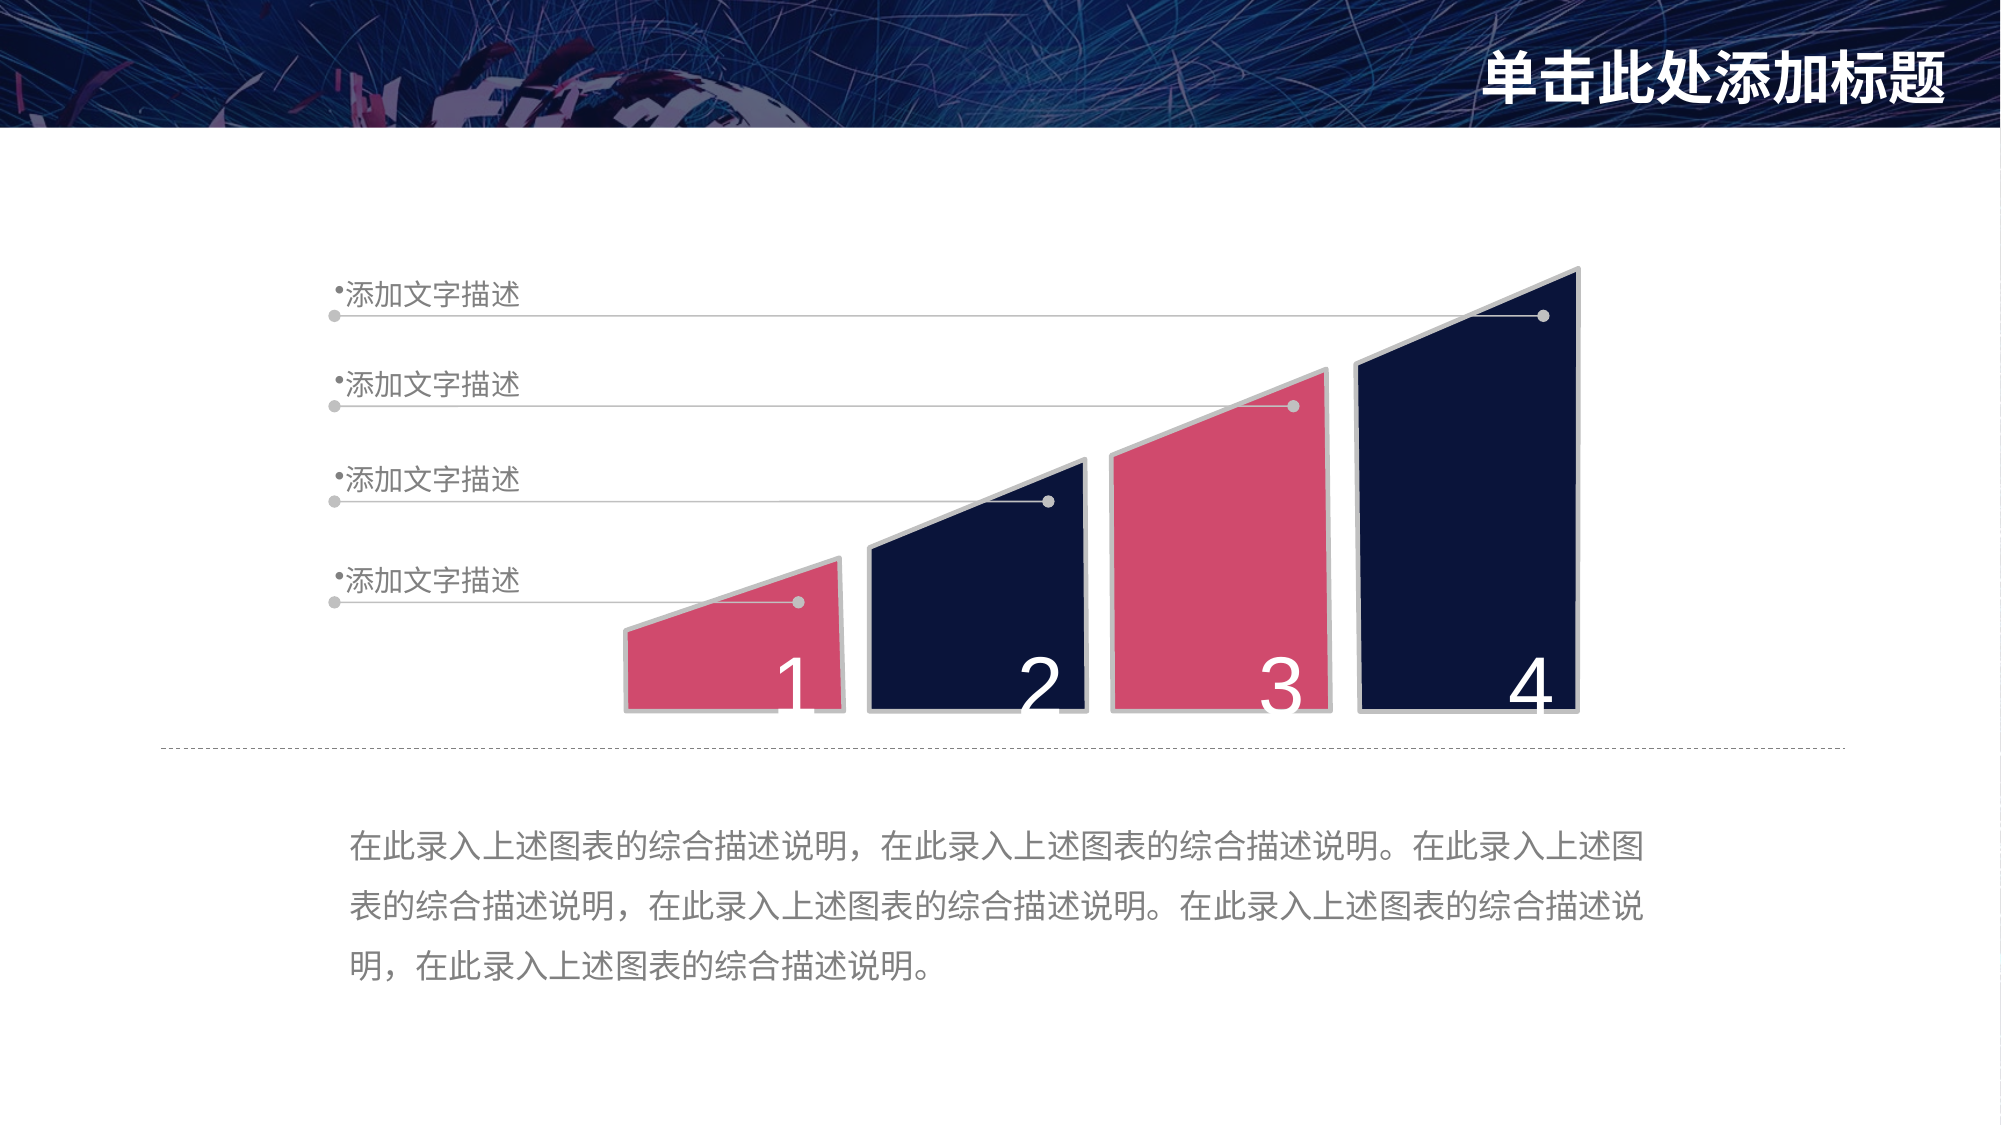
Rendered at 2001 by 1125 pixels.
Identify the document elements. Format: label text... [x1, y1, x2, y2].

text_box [1111, 368, 1331, 740]
text_box [328, 504, 340, 508]
text_box [329, 605, 340, 609]
text_box 添加文字描述 [319, 261, 765, 319]
text_box [329, 409, 340, 413]
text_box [1355, 268, 1579, 740]
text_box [869, 459, 1087, 740]
text_box 添加文字描述 [319, 447, 765, 504]
text_box 添加文字描述 [319, 548, 765, 605]
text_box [625, 557, 844, 740]
title 单击此处添加标题 [236, 33, 1962, 128]
text_box [329, 319, 340, 323]
text_box 在此录入上述图表的综合描述说明，在此录入上述图表的综合描述说明。在此录入上述图表的综合描述说明，在此录入上述图表的综合描述说明。在此录入上述图表的综合描述说明，在此录入上述图表的综合描述说明。 [334, 797, 1686, 993]
text_box 添加文字描述 [319, 351, 765, 409]
